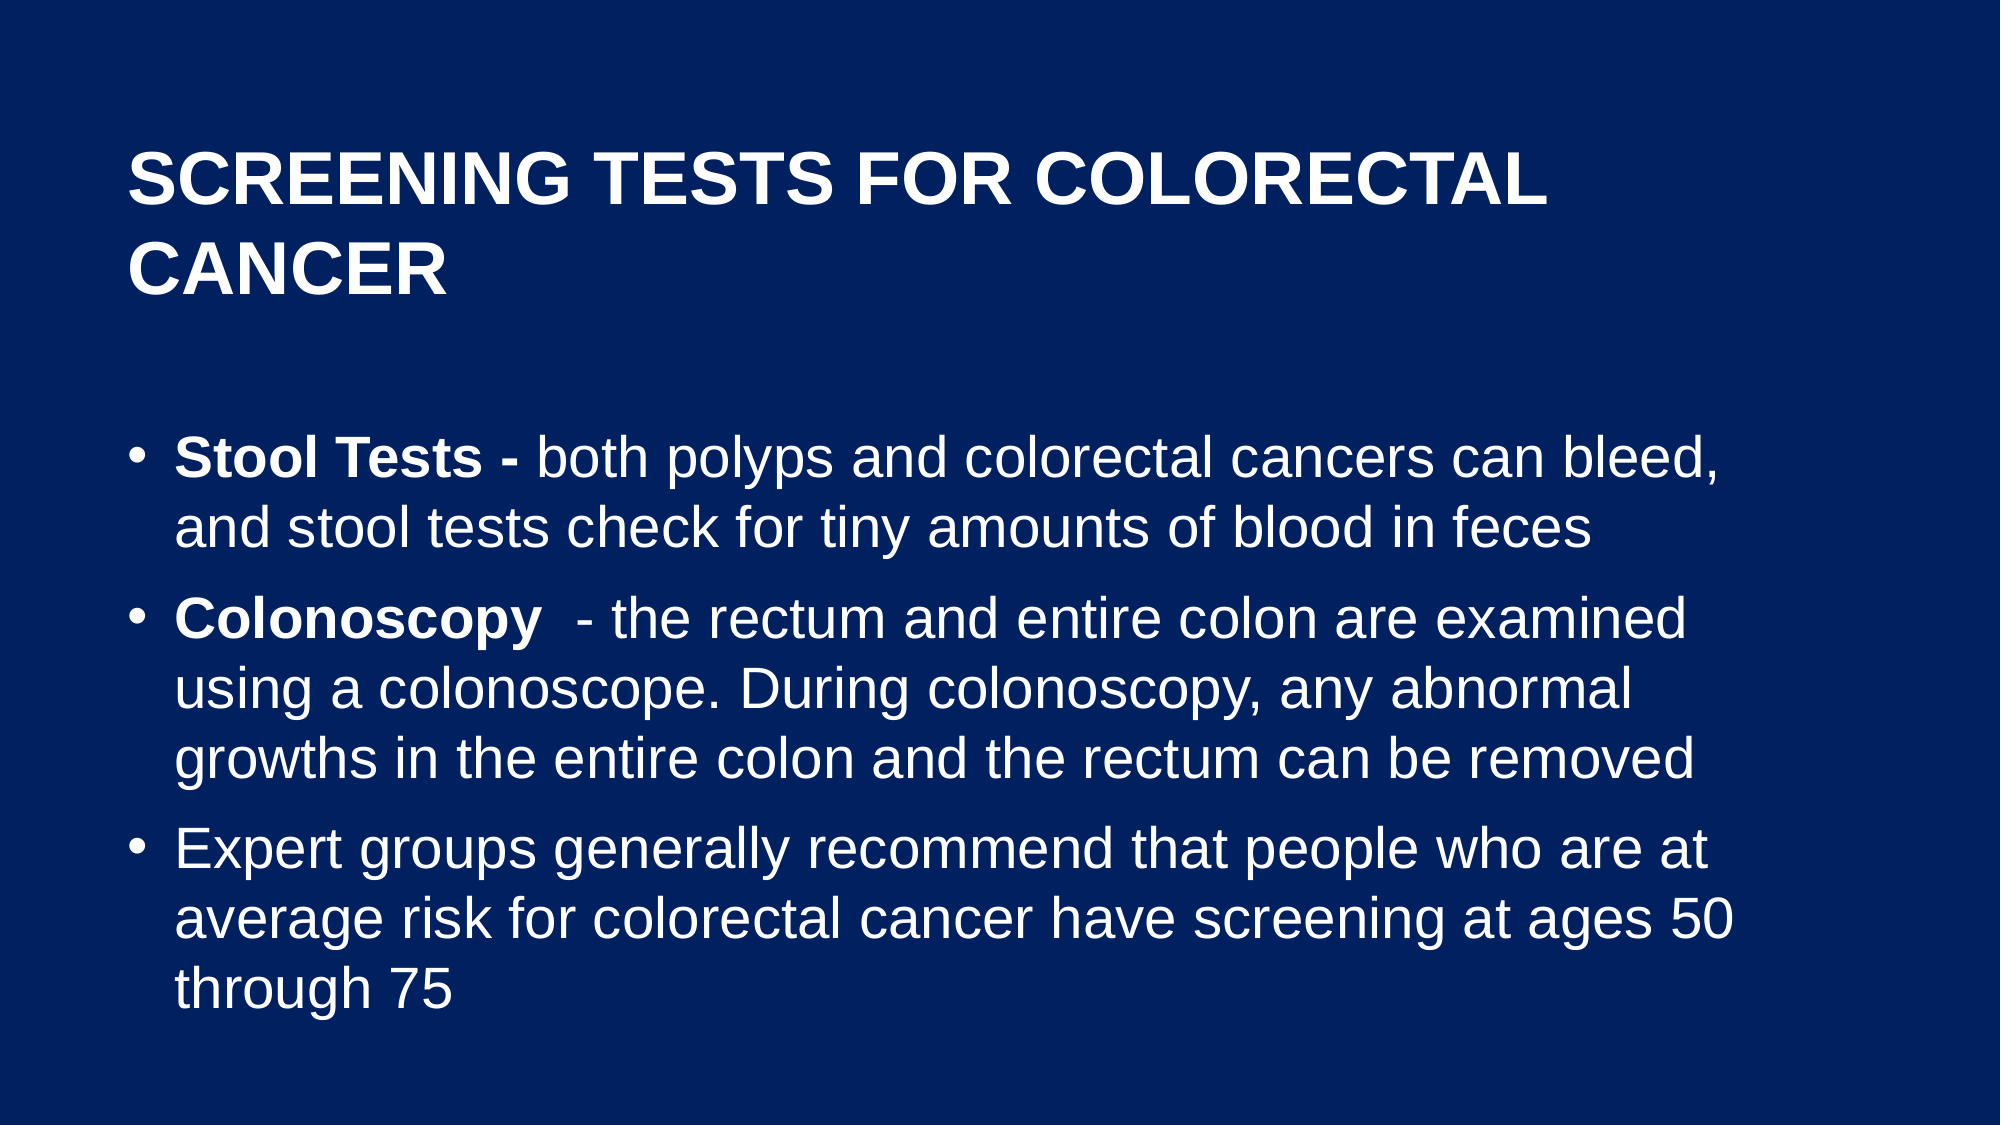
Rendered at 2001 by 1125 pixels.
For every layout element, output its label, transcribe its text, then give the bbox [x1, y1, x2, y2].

title Screening Tests for Colorectal Cancer [112, 99, 1775, 313]
list Stool Tests - both polyps and colorectal cancers can bleed, and stool tests check for tiny amounts of blood in feces Colonoscopy - the rectum and entire colon are examined using a colonoscope. During colonoscopy, any abnormal growths in the entire colon and the rectum can be removed Expert groups generally recommend that people who are at average risk for colorectal cancer have screening at ages 50 through 75 [112, 313, 1775, 1036]
